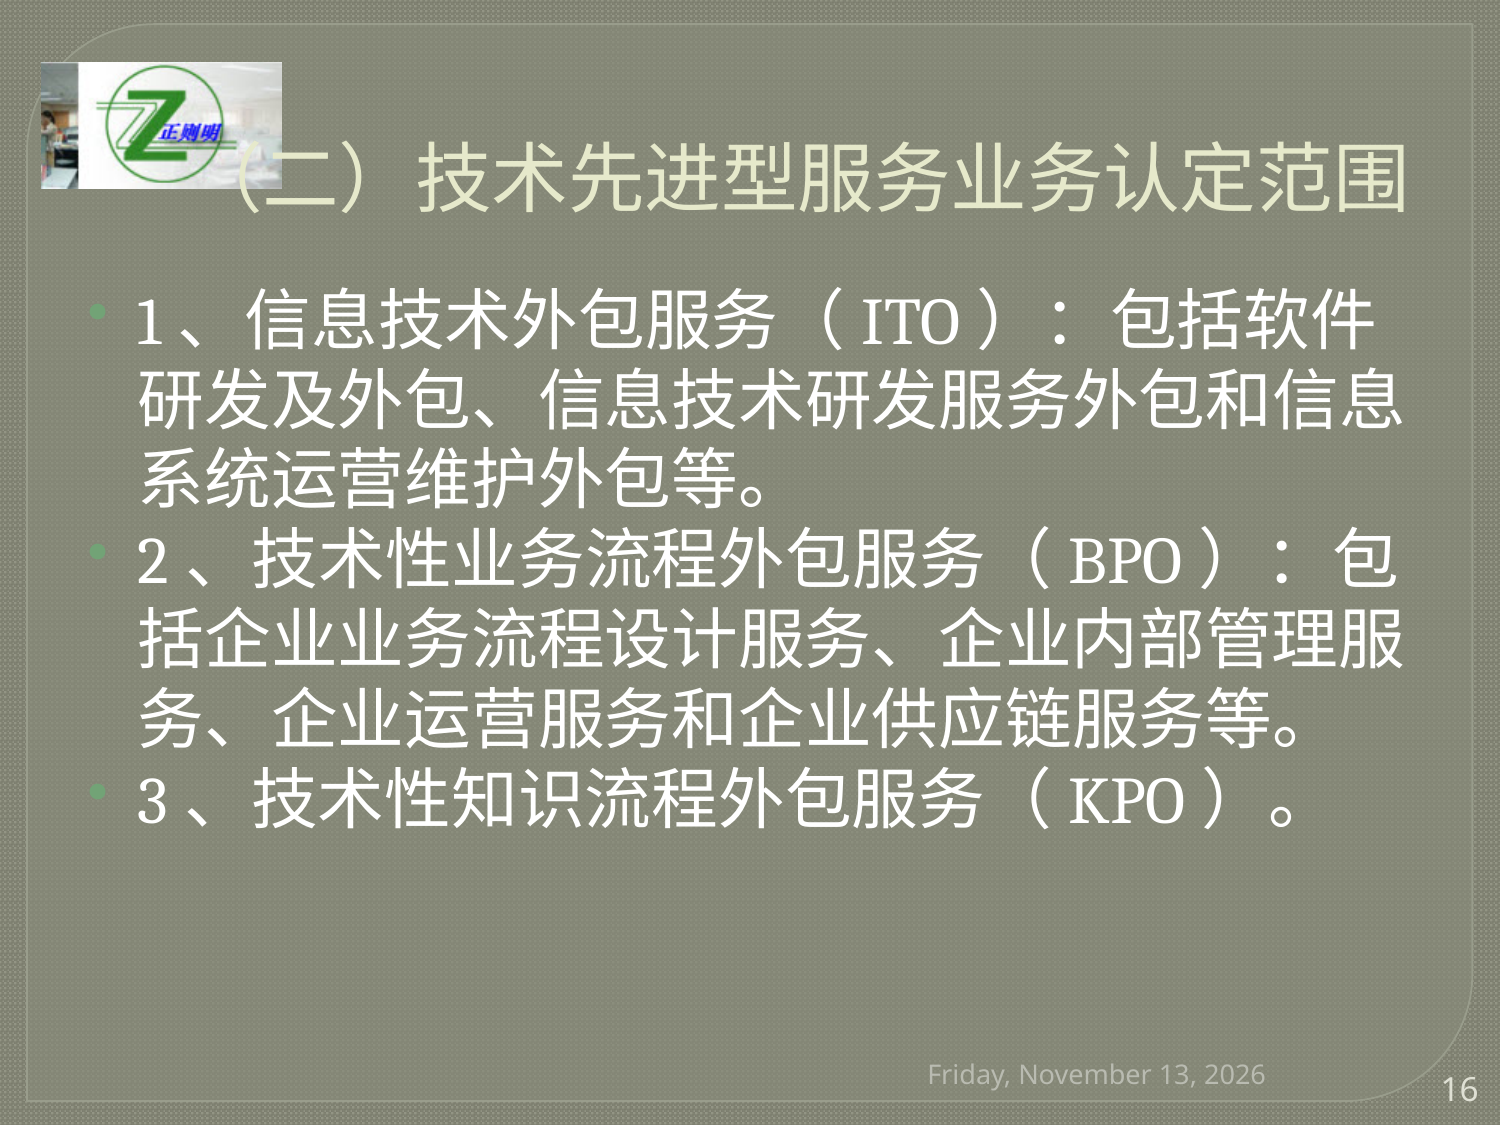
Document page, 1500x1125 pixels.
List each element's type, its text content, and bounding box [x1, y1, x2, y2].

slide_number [912, 1050, 1405, 1095]
title （二）技术先进型服务业务认定范围 [75, 41, 1425, 230]
list 1、信息技术外包服务（ITO）：包括软件研发及外包、信息技术研发服务外包和信息系统运营维护外包等。 2、技术性业务流程外包服务（BPO）：包括企业业务流程设计服务、企业内部管理服务、企业运营服务和企业供应链服务等。 3、技术性知识流程外包服务（KPO）。 [75, 270, 1425, 1013]
slide_number 16 [1417, 1068, 1494, 1114]
picture [41, 62, 75, 189]
